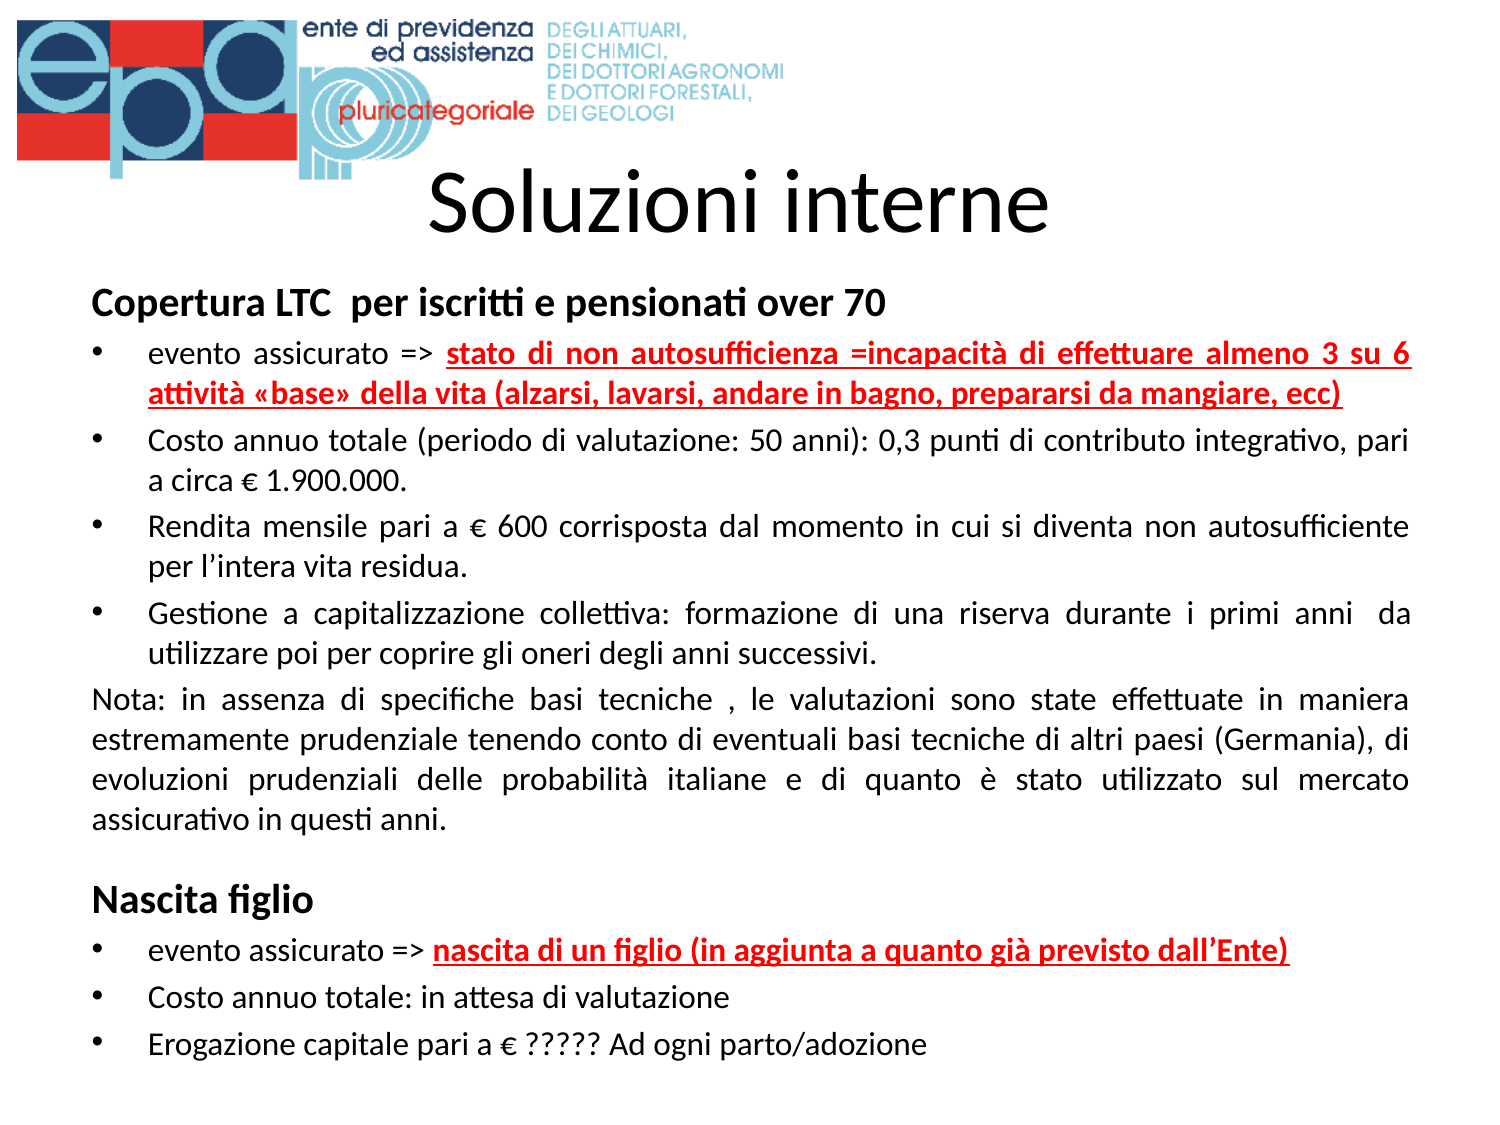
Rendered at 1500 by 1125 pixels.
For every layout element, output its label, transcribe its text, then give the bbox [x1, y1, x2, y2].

picture [17, 18, 792, 182]
title Soluzioni interne [64, 101, 1415, 290]
list Copertura LTC per iscritti e pensionati over 70 evento assicurato => stato di non autosufficienza =incapacità di effettuare almeno 3 su 6 attività «base» della vita (alzarsi, lavarsi, andare in bagno, prepararsi da mangiare, ecc) Costo annuo totale (periodo di valutazione: 50 anni): 0,3 punti di contributo integrativo, pari a circa € 1.900.000. Rendita mensile pari a € 600 corrisposta dal momento in cui si diventa non autosufficiente per l’intera vita residua. Gestione a capitalizzazione collettiva: formazione di una riserva durante i primi anni da utilizzare poi per coprire gli oneri degli anni successivi. Nota: in assenza di specifiche basi tecniche , le valutazioni sono state effettuate in maniera estremamente prudenziale tenendo conto di eventuali basi tecniche di altri paesi (Germania), di evoluzioni prudenziali delle probabilità italiane e di quanto è stato utilizzato sul mercato assicurativo in questi anni. Nascita figlio evento assicurato => nascita di un figlio (in aggiunta a quanto già previsto dall’Ente) Costo annuo totale: in attesa di valutazione Erogazione capitale pari a € ????? Ad ogni parto/adozione [76, 267, 1427, 1106]
